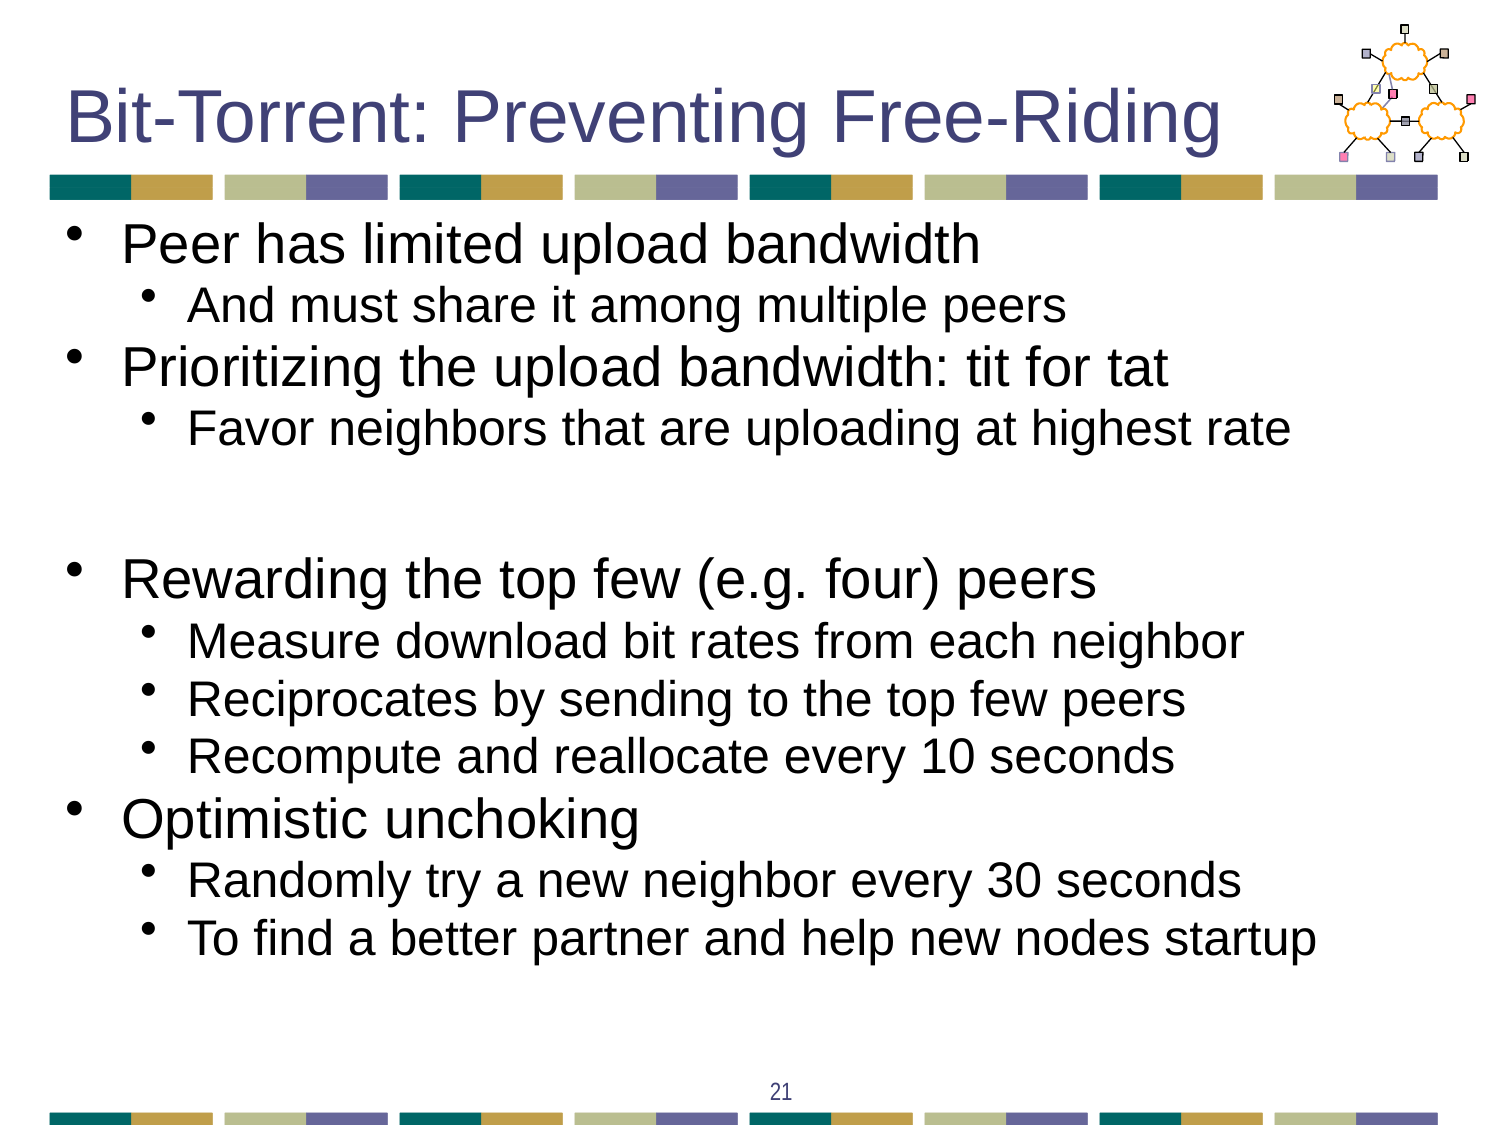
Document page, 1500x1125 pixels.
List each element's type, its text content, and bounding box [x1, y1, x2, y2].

title Bit-Torrent: Preventing Free-Riding [50, 62, 1438, 163]
slide_number 21 [624, 1037, 938, 1113]
list Peer has limited upload bandwidth And must share it among multiple peers Prioritizing the upload bandwidth: tit for tat Favor neighbors that are uploading at highest rate Rewarding the top few (e.g. four) peers Measure download bit rates from each neighbor Reciprocates by sending to the top few peers Recompute and reallocate every 10 seconds Optimistic unchoking Randomly try a new neighbor every 30 seconds To find a better partner and help new nodes startup [50, 212, 1438, 1050]
